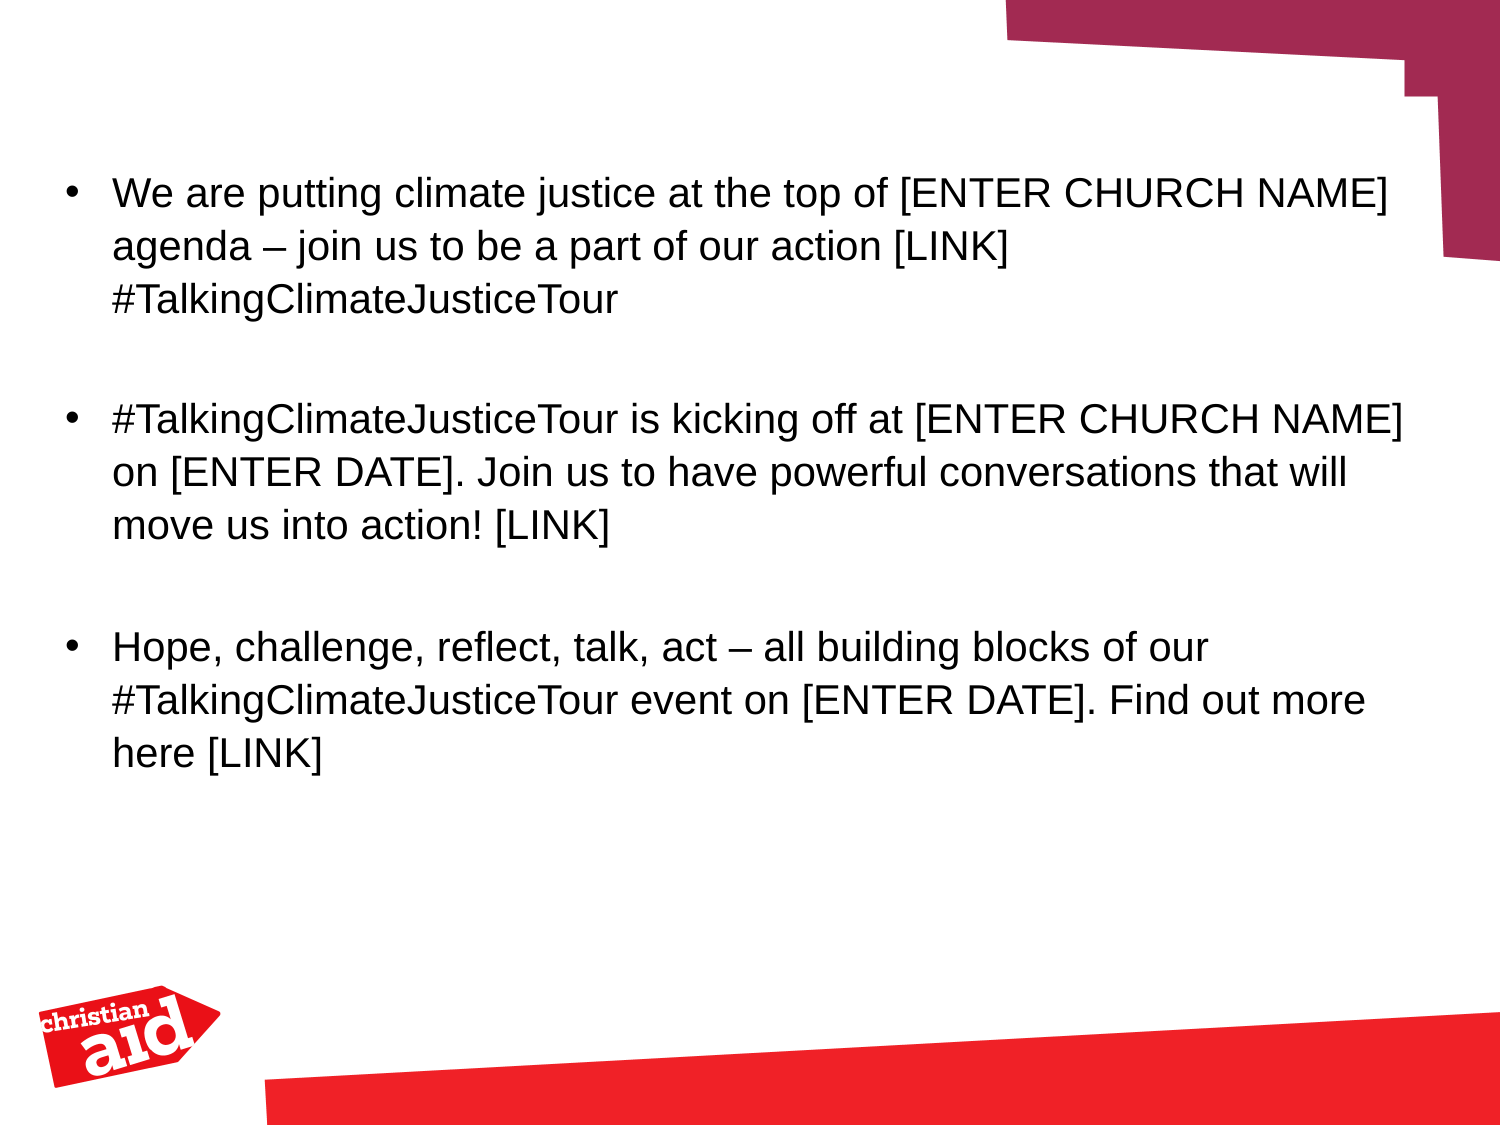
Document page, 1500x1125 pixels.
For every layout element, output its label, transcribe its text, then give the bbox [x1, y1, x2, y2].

picture [0, 0, 1500, 1125]
text_box We are putting climate justice at the top of [ENTER CHURCH NAME] agenda – join us to be a part of our action [LINK] #TalkingClimateJusticeTour #TalkingClimateJusticeTour is kicking off at [ENTER CHURCH NAME] on [ENTER DATE]. Join us to have powerful conversations that will move us into action! [LINK] Hope, challenge, reflect, talk, act – all building blocks of our #TalkingClimateJusticeTour event on [ENTER DATE]. Find out more here [LINK] [50, 155, 1450, 907]
